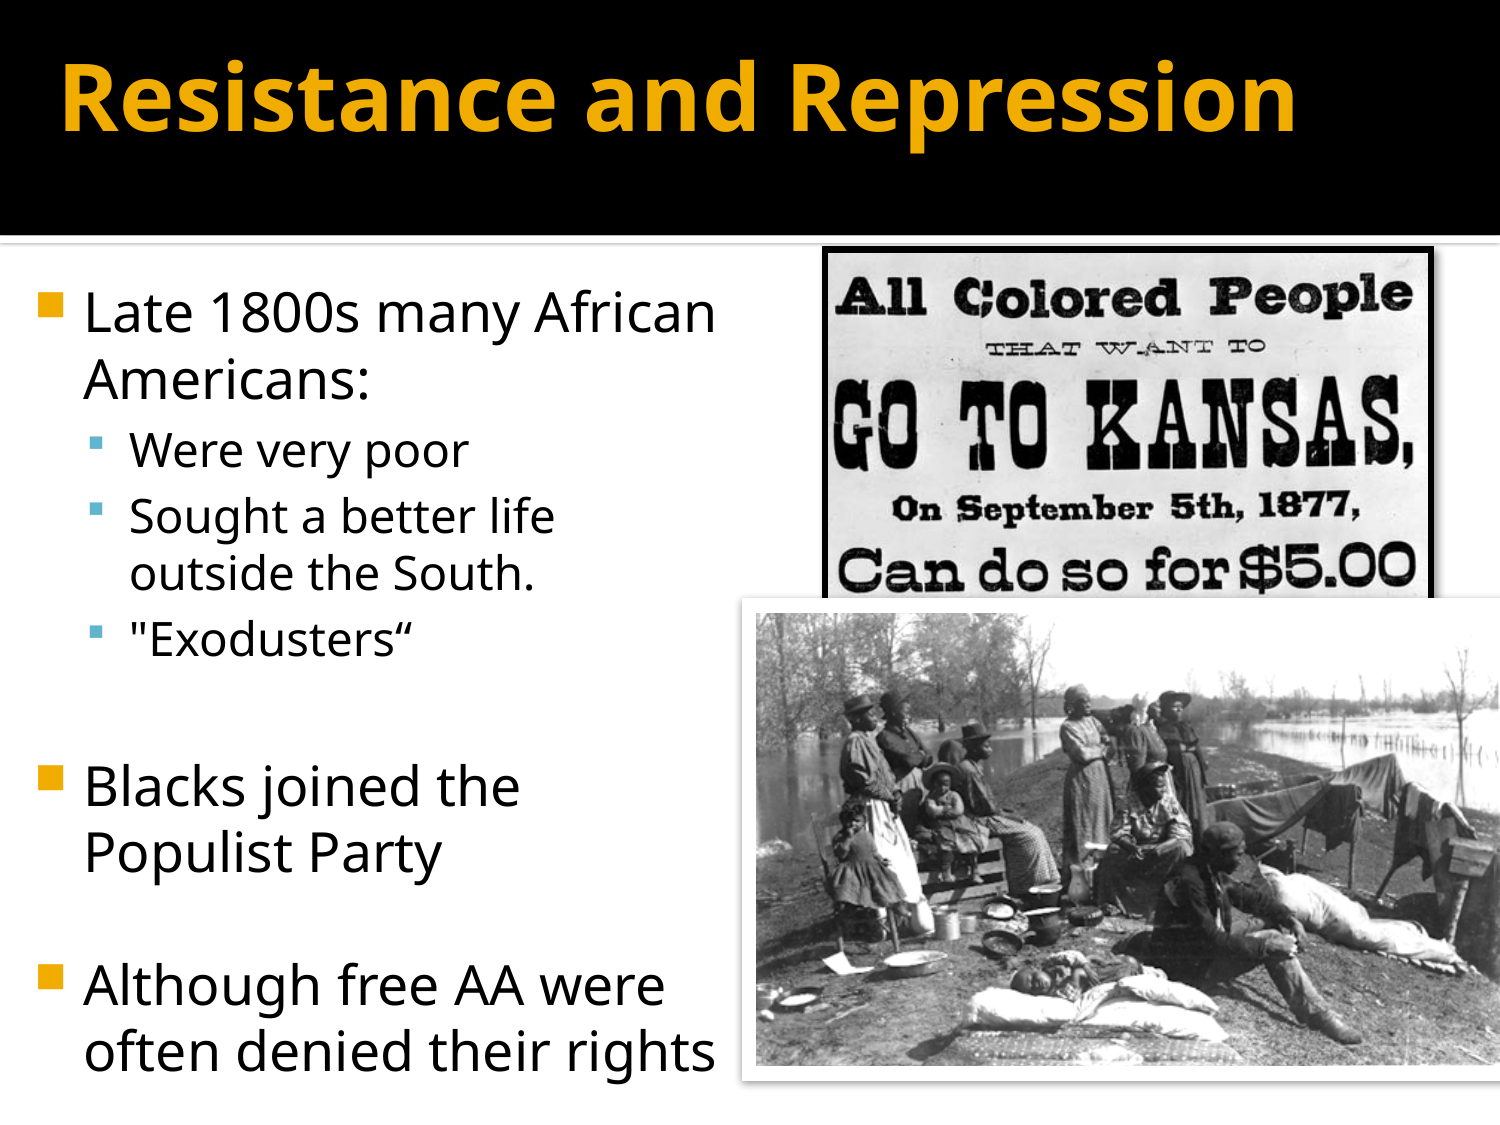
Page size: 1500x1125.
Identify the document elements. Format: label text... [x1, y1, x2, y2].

picture [756, 252, 1500, 1067]
title Resistance and Repression [0, 0, 1350, 188]
list Late 1800s many African Americans: Were very poor Sought a better life outside the South. "Exodusters“ Blacks joined the Populist Party Although free AA were often denied their rights [0, 262, 738, 1113]
